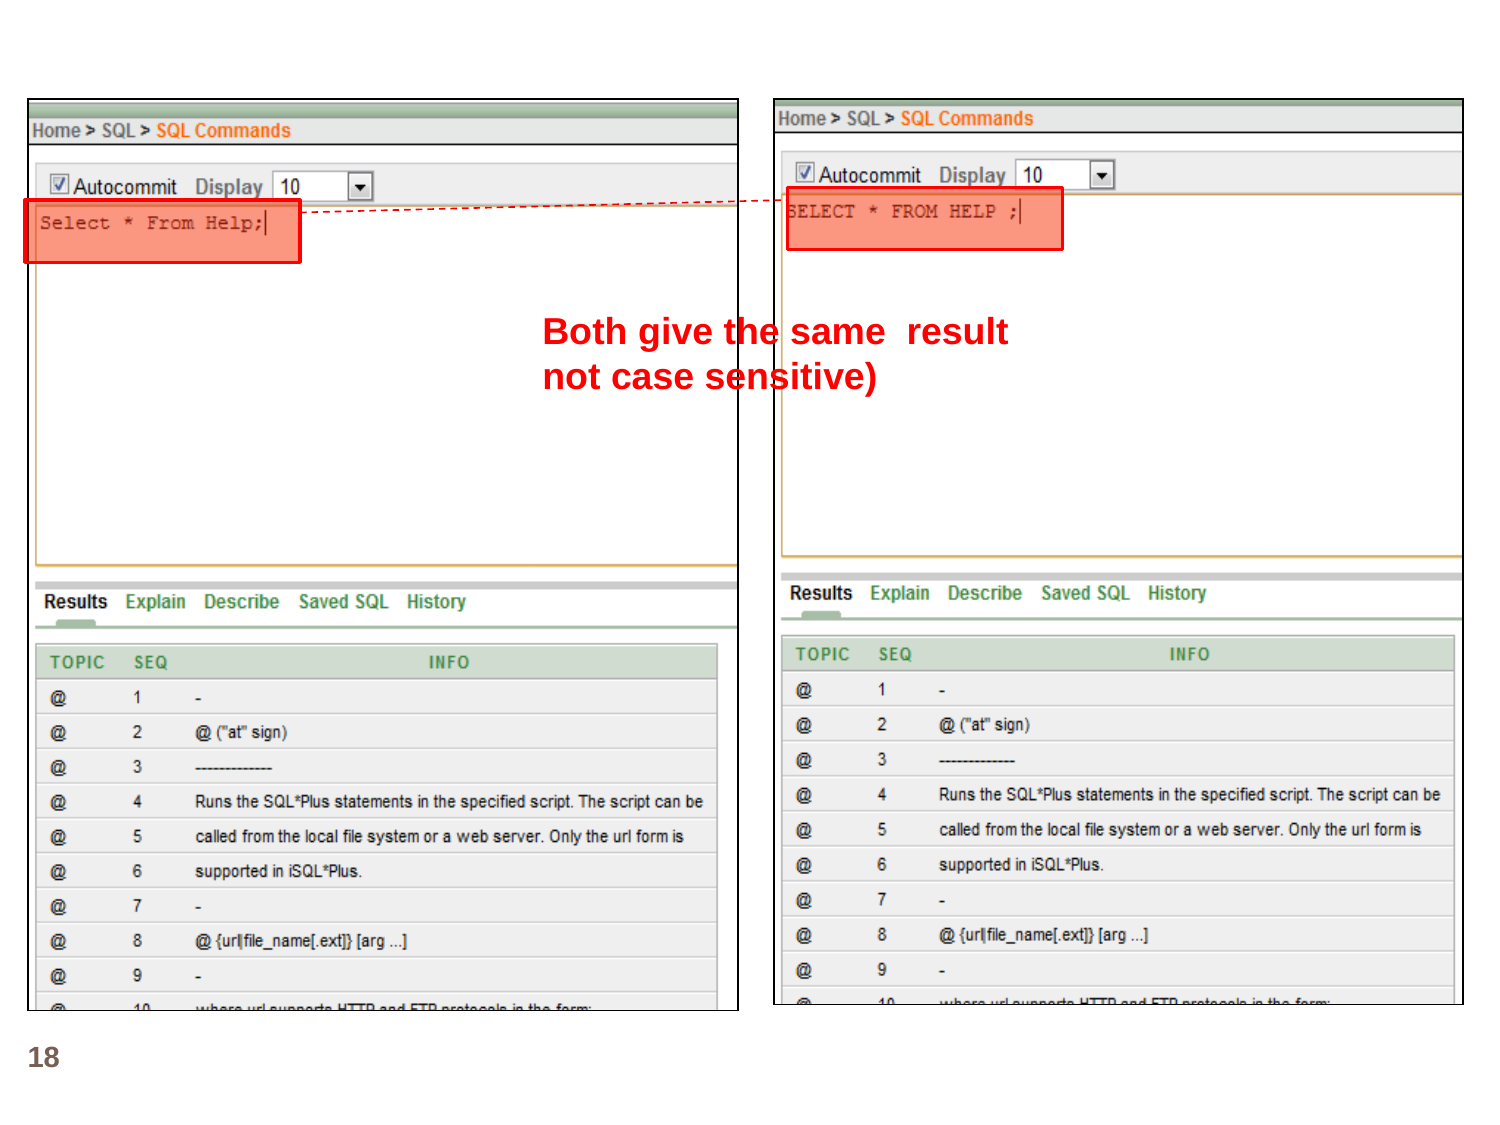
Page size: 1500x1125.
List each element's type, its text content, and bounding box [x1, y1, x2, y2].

text_box Both give the same result not case sensitive) [744, 299, 768, 405]
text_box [299, 199, 788, 213]
picture [774, 99, 1463, 1005]
picture [28, 99, 738, 1010]
slide_number 18 [0, 1025, 88, 1088]
